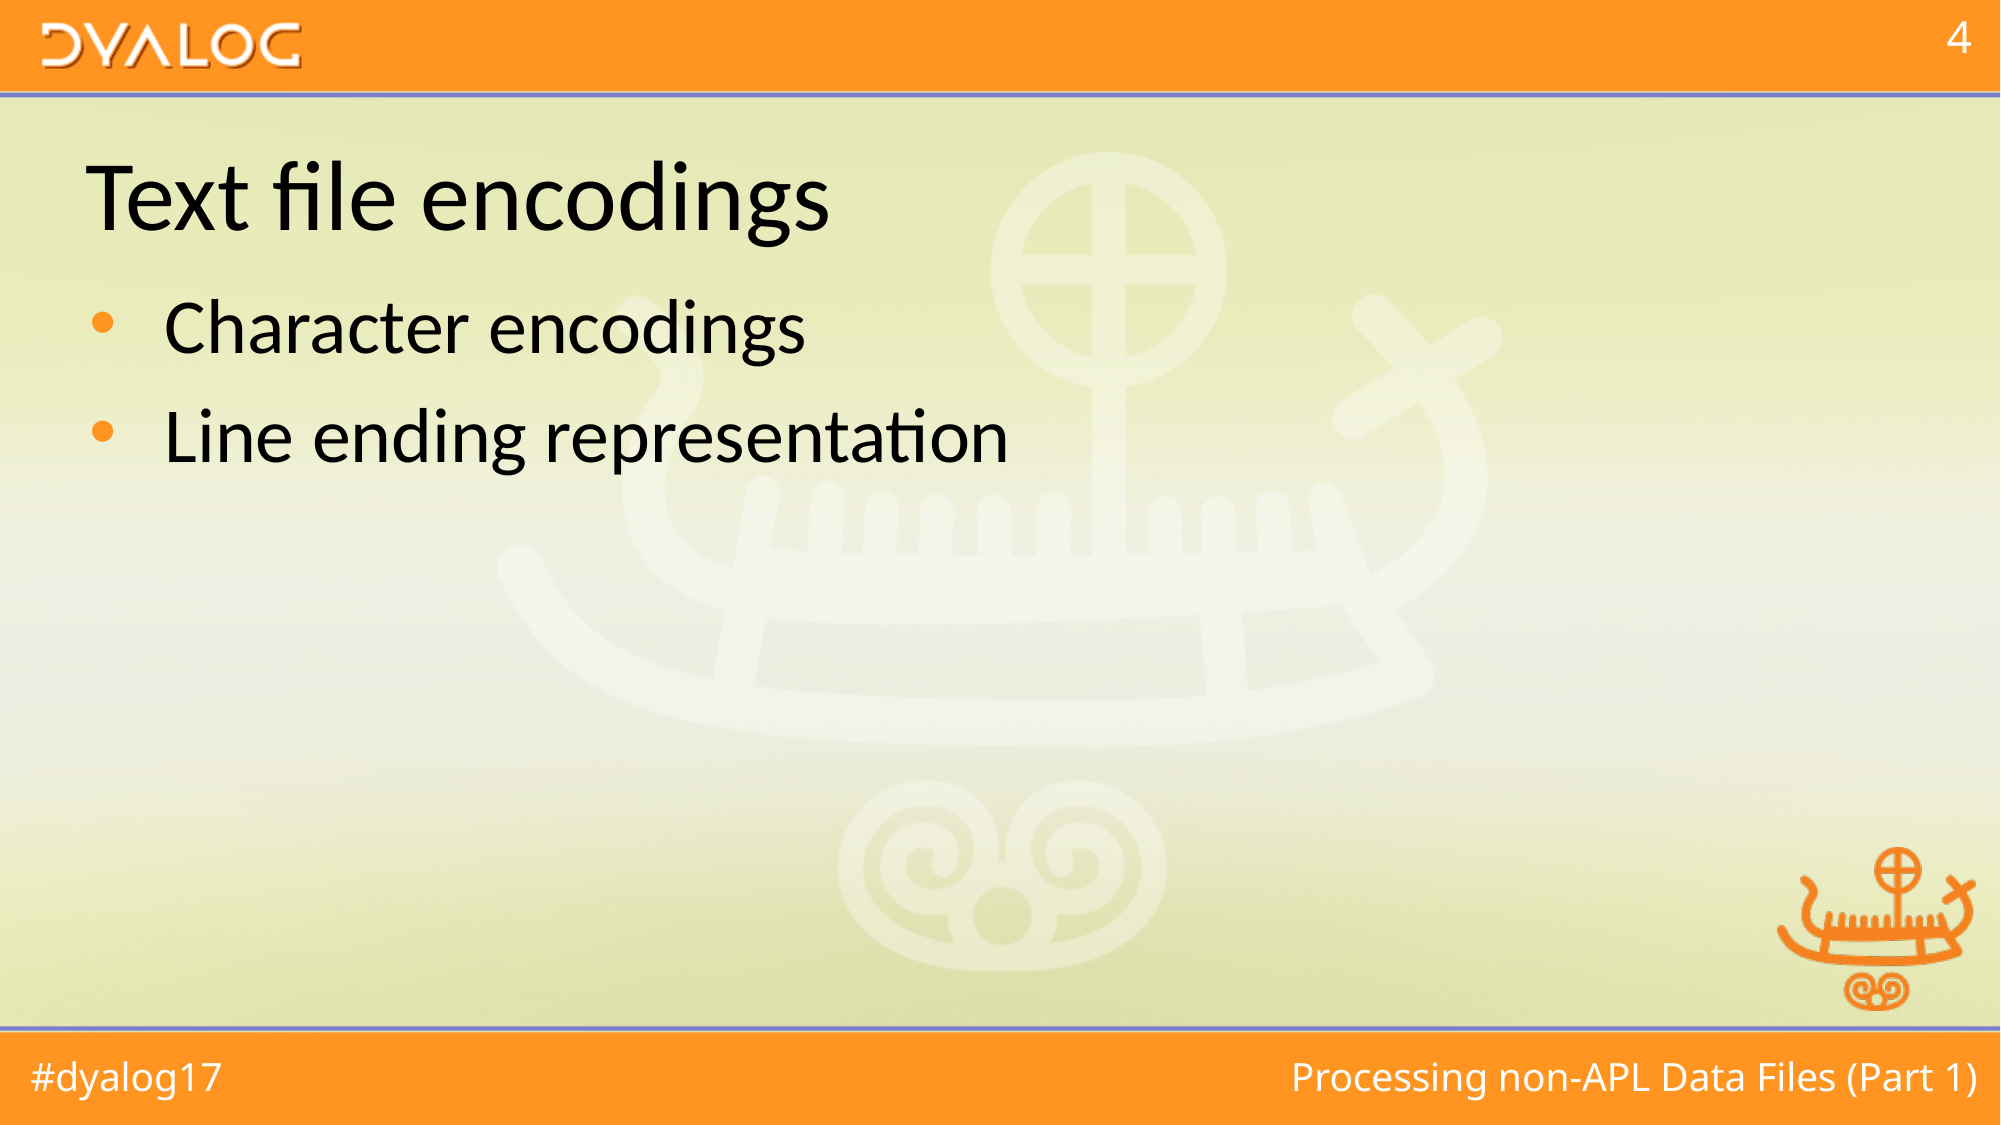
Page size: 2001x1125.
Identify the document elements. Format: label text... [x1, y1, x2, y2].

list Character encodings Line ending representation [74, 267, 1426, 1011]
picture [0, 0, 2001, 1125]
title Text file encodings [70, 125, 1900, 256]
